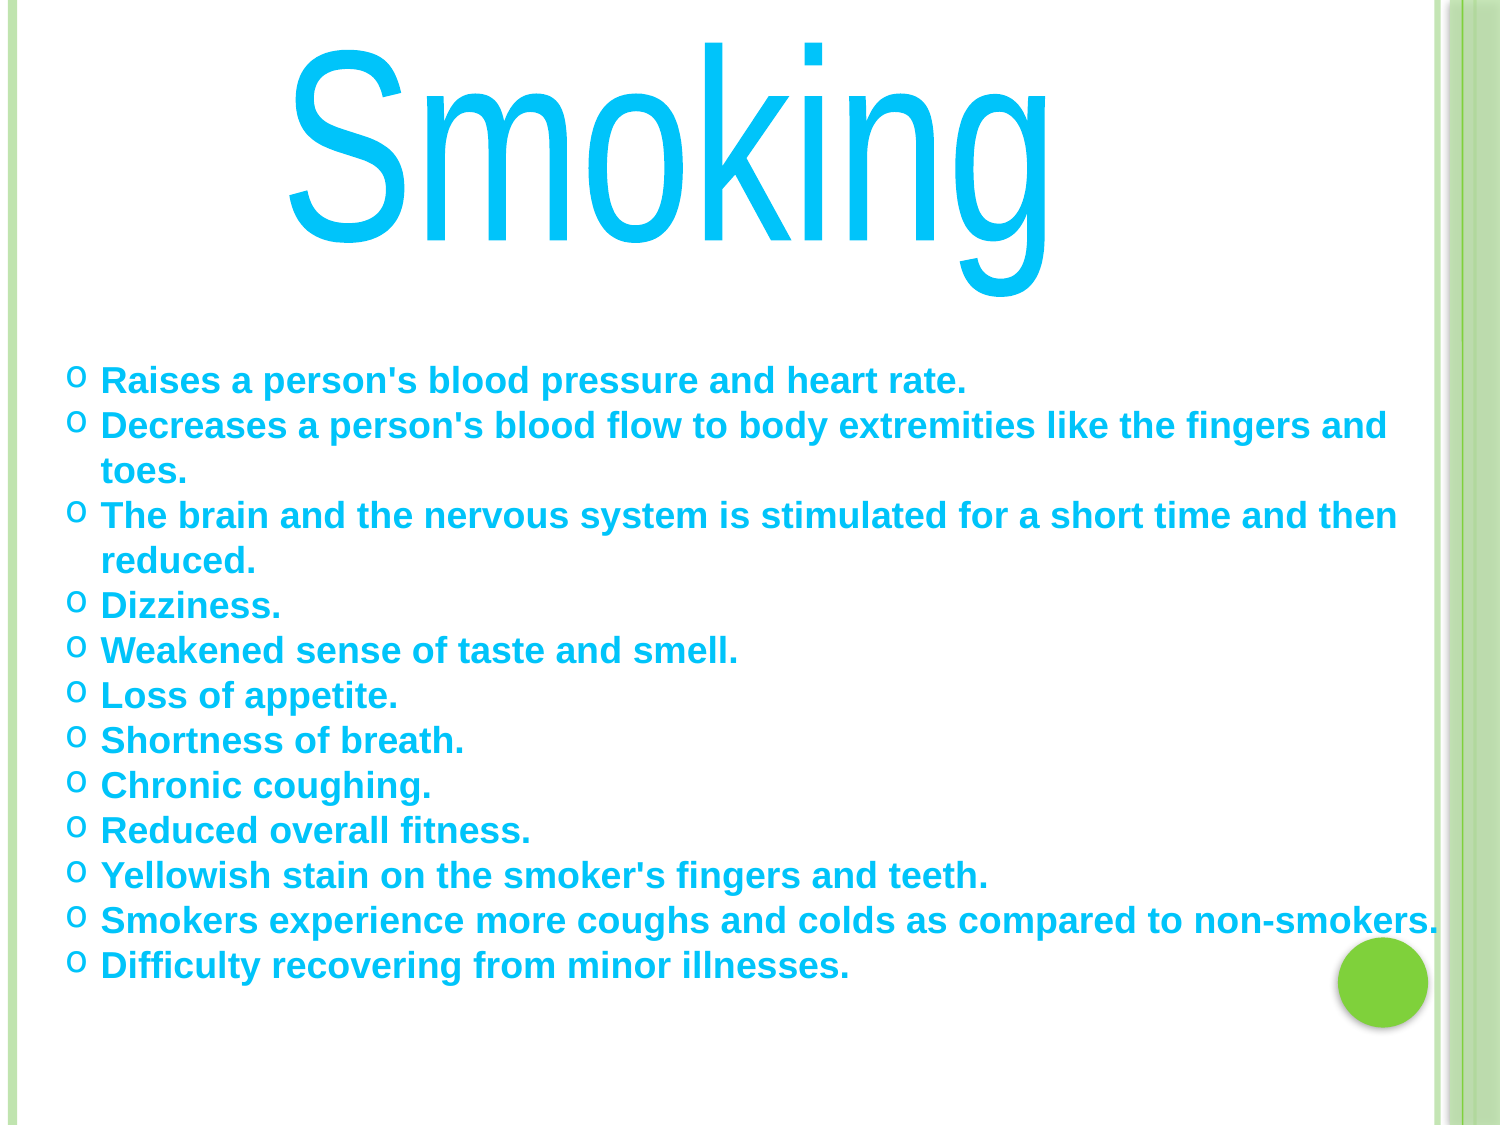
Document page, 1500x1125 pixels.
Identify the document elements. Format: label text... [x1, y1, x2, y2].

text_box Raises a person's blood pressure and heart rate. Decreases a person's blood flow to body extremities like the fingers and toes. The brain and the nervous system is stimulated for a short time and then reduced. Dizziness. Weakened sense of taste and smell. Loss of appetite. Shortness of breath. Chronic coughing. Reduced overall fitness. Yellowish stain on the smoker's fingers and teeth. Smokers experience more coughs and colds as compared to non-smokers. Difficulty recovering from minor illnesses. [50, 303, 1471, 1039]
